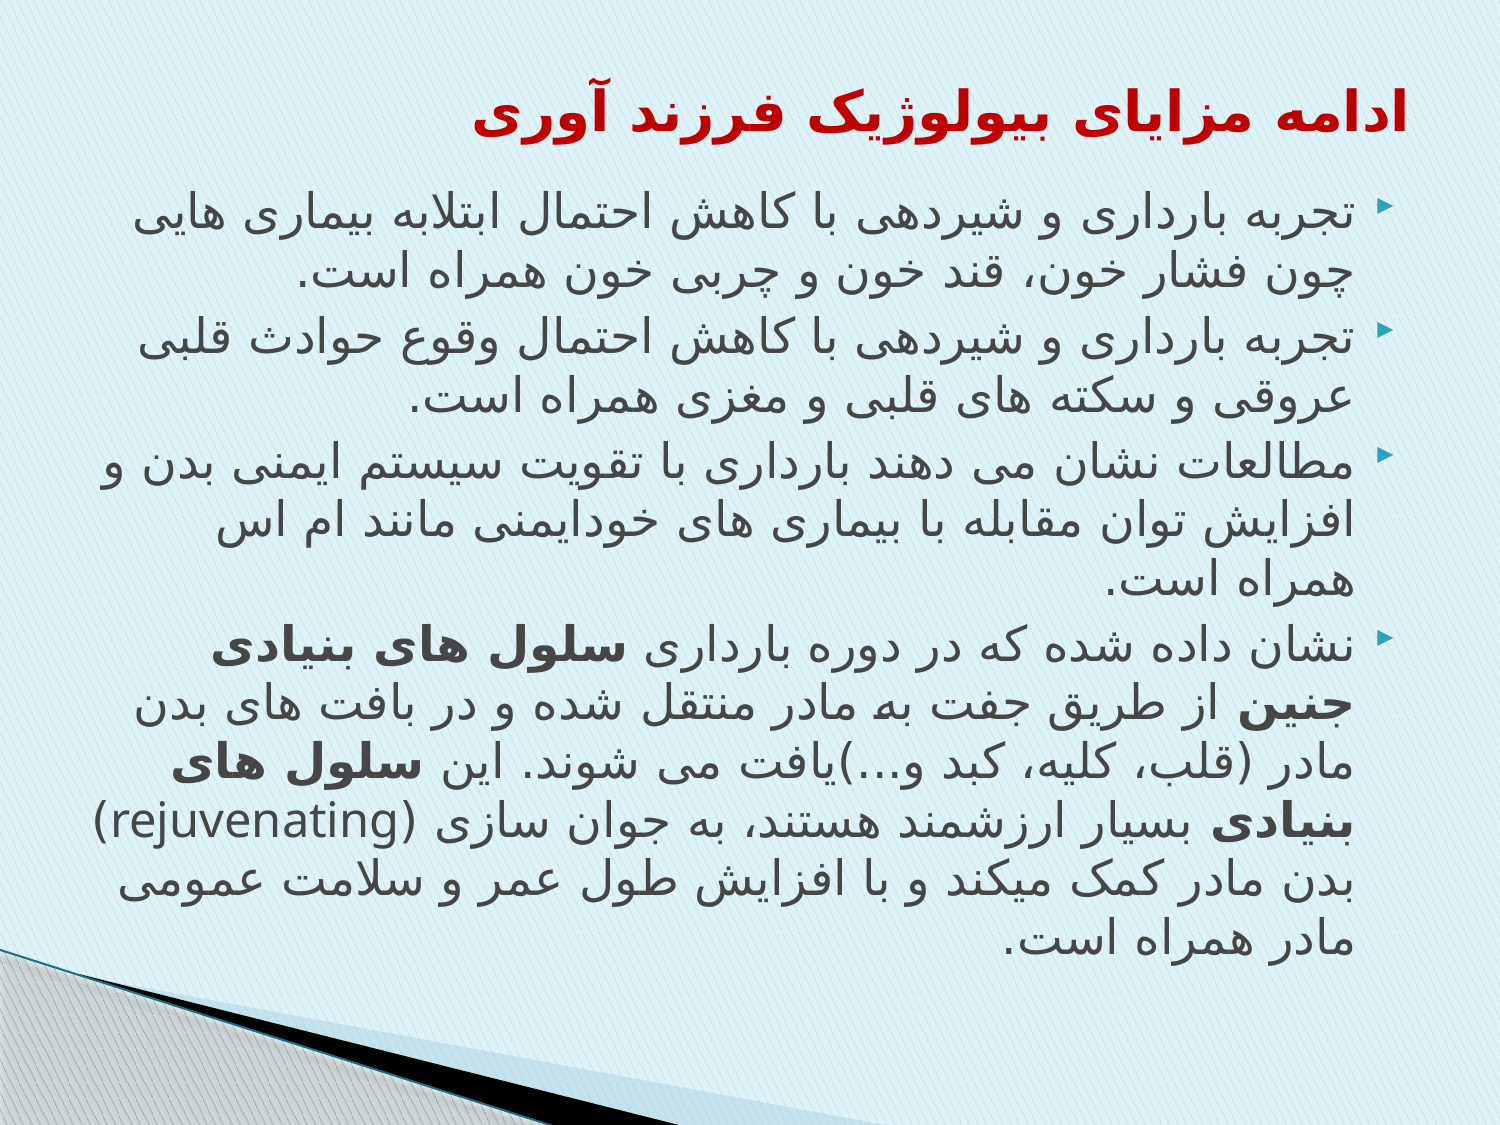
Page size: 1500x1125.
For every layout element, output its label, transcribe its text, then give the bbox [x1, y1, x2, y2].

list تجربه بارداری و شیردهی با کاهش احتمال ابتلابه بیماری هایی چون فشار خون، قند خون و چربی خون همراه است. تجربه بارداری و شیردهی با کاهش احتمال وقوع حوادث قلبی عروقی و سکته های قلبی و مغزی همراه است. مطالعات نشان می دهند بارداری با تقویت سیستم ایمنی بدن و افزایش توان مقابله با بیماری های خودایمنی مانند ام اس همراه است. نشان داده شده که در دوره بارداری سلول های بنیادی جنین از طریق جفت به مادر منتقل شده و در بافت های بدن مادر (قلب، کلیه، کبد و...)یافت می شوند. این سلول های بنیادی بسیار ارزشمند هستند، به جوان سازی (rejuvenating) بدن مادر کمک میکند و با افزایش طول عمر و سلامت عمومی مادر همراه است. [75, 173, 1425, 986]
title ادامه مزایای بیولوژیک فرزند آوری [75, 45, 1425, 173]
